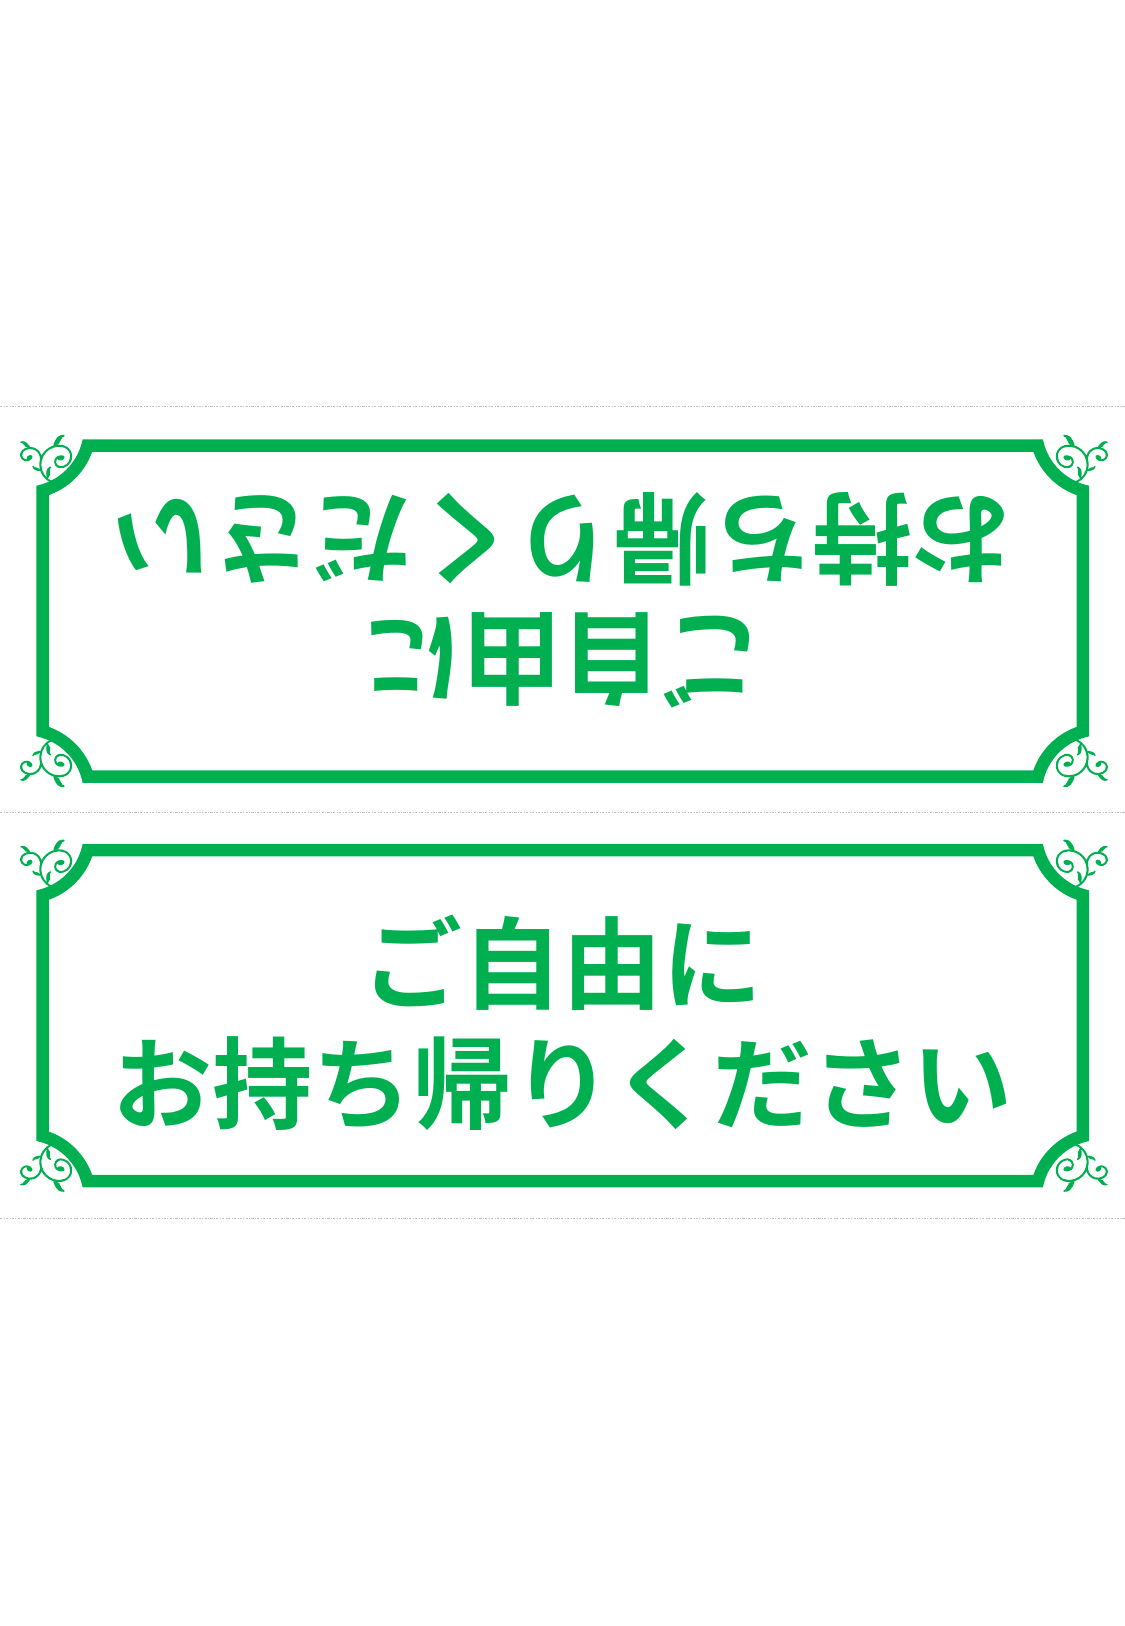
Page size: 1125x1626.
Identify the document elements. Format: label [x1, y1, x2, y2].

text_box [19, 839, 1108, 1192]
text_box [19, 434, 1108, 788]
